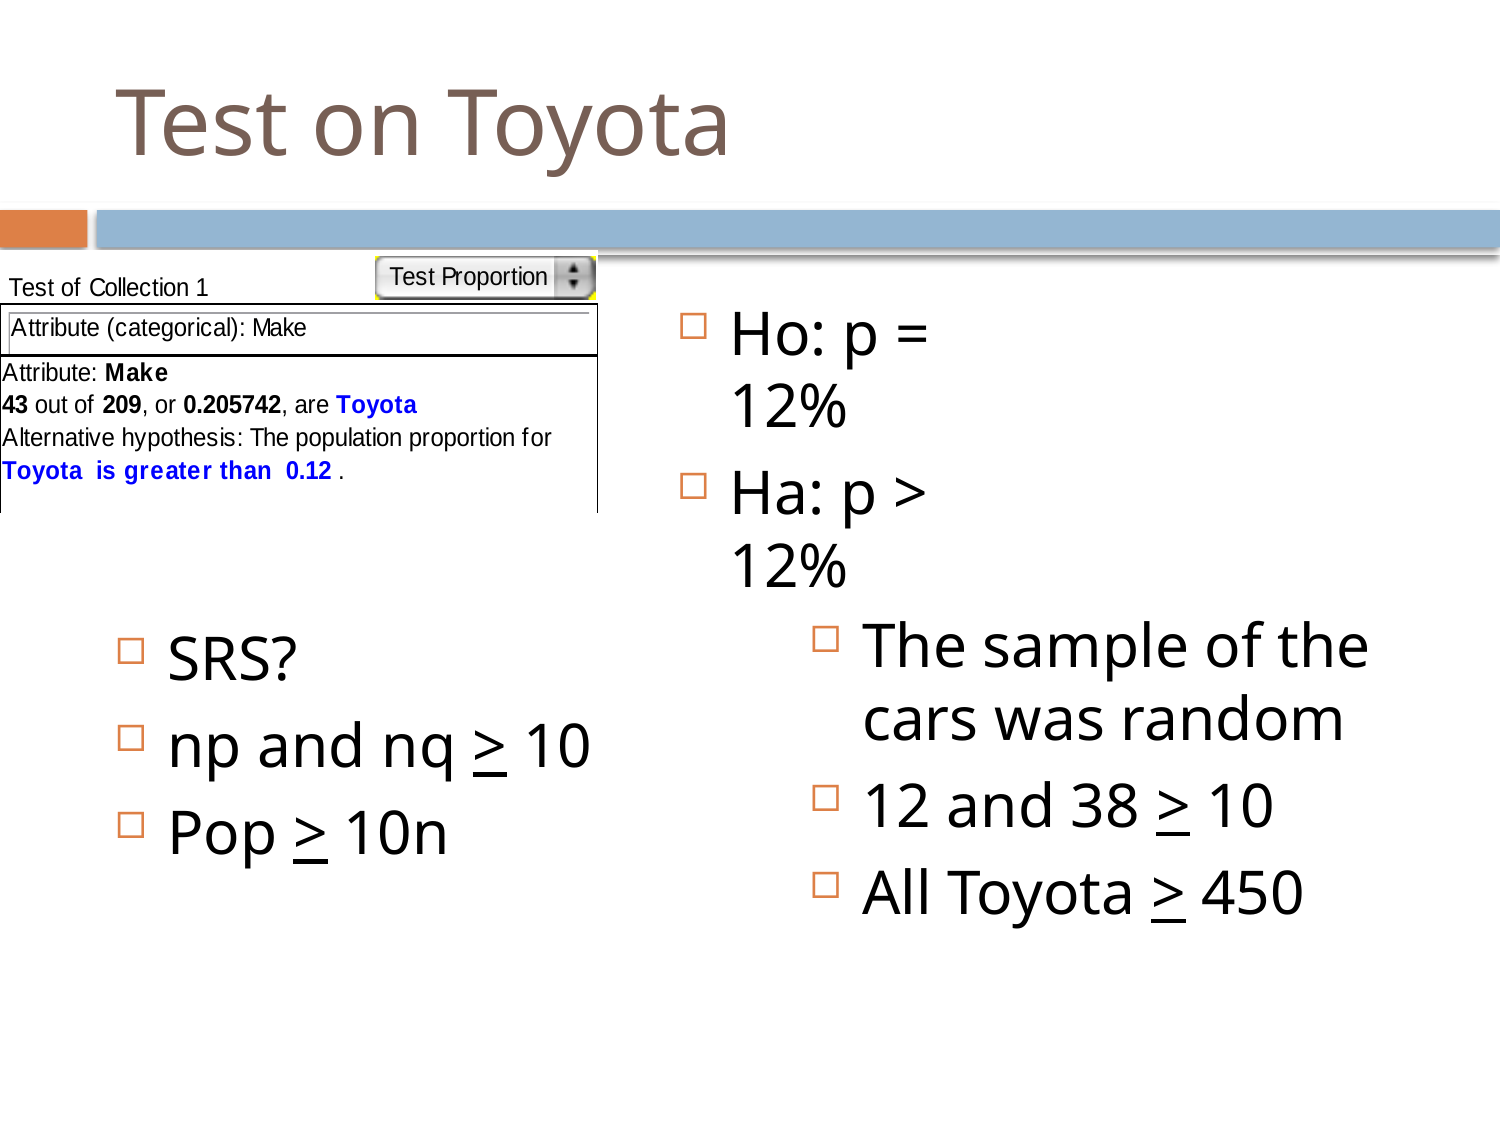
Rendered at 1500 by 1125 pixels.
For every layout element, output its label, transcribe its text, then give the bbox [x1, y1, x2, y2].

text_box SRS? np and nq > 10 Pop > 10n [99, 612, 738, 1074]
title Test on Toyota [100, 37, 1438, 200]
text_box The sample of the cars was random 12 and 38 > 10 All Toyota > 450 [794, 600, 1433, 1011]
picture [0, 249, 601, 513]
list Ho: p = 12% Ha: p > 12% [662, 287, 1075, 538]
